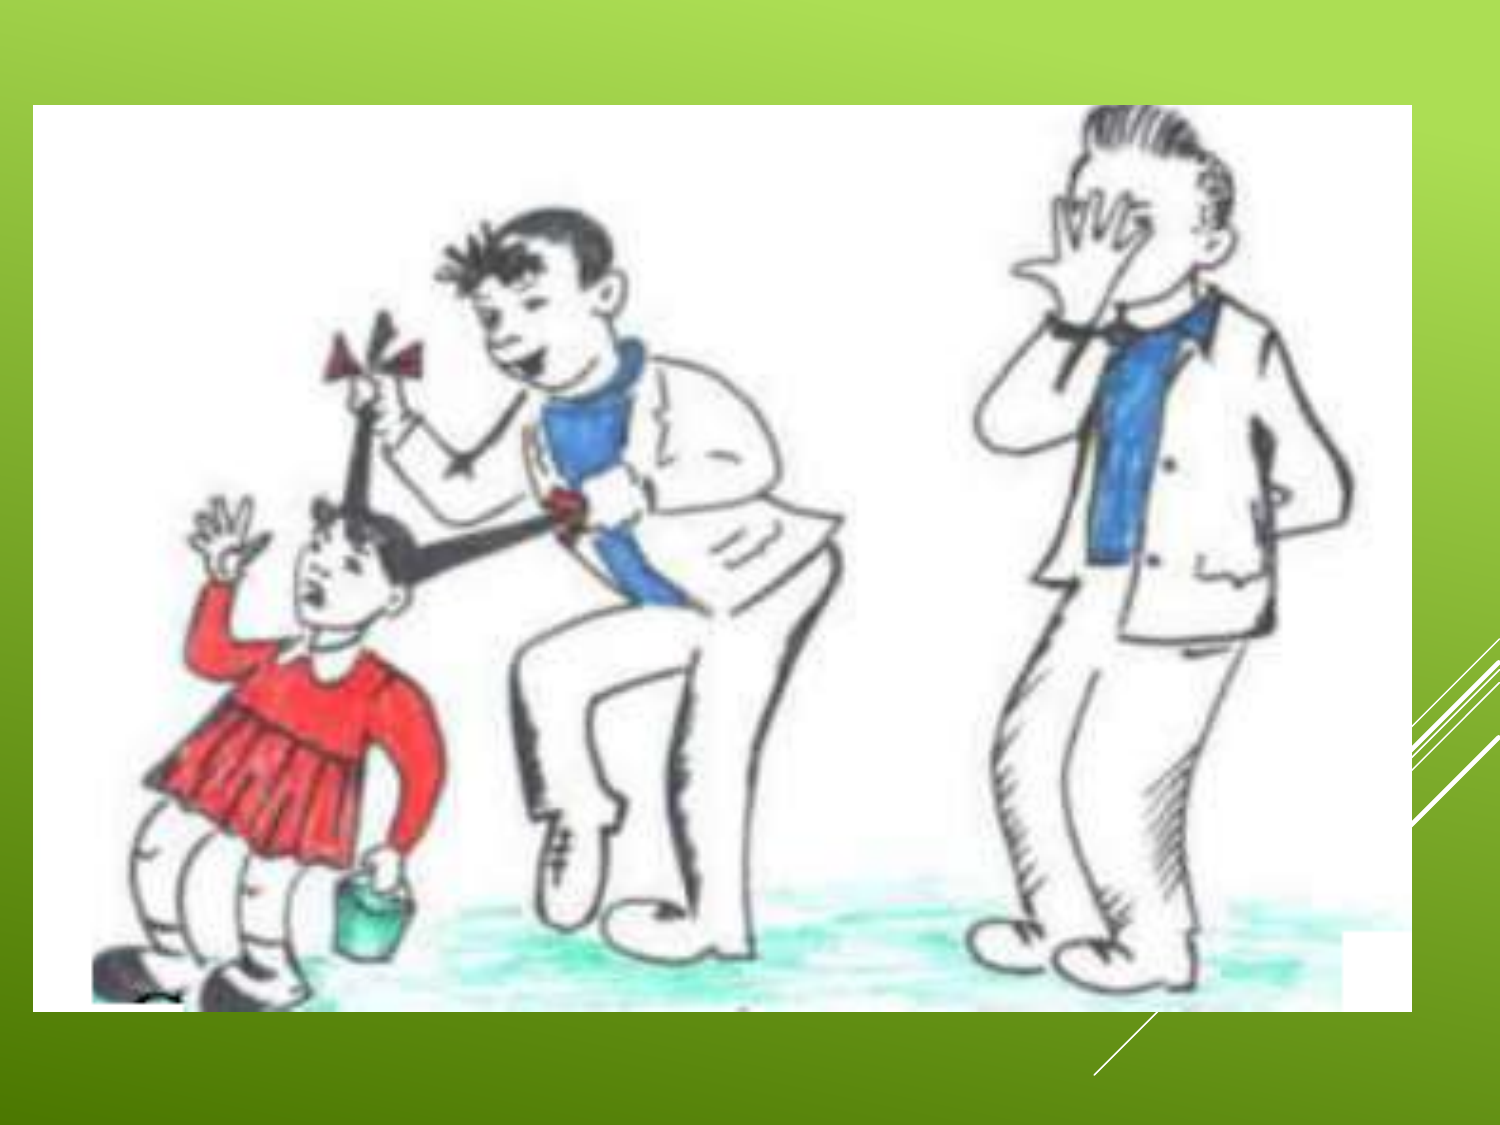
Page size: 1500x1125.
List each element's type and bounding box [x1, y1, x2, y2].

picture [33, 104, 1412, 1012]
